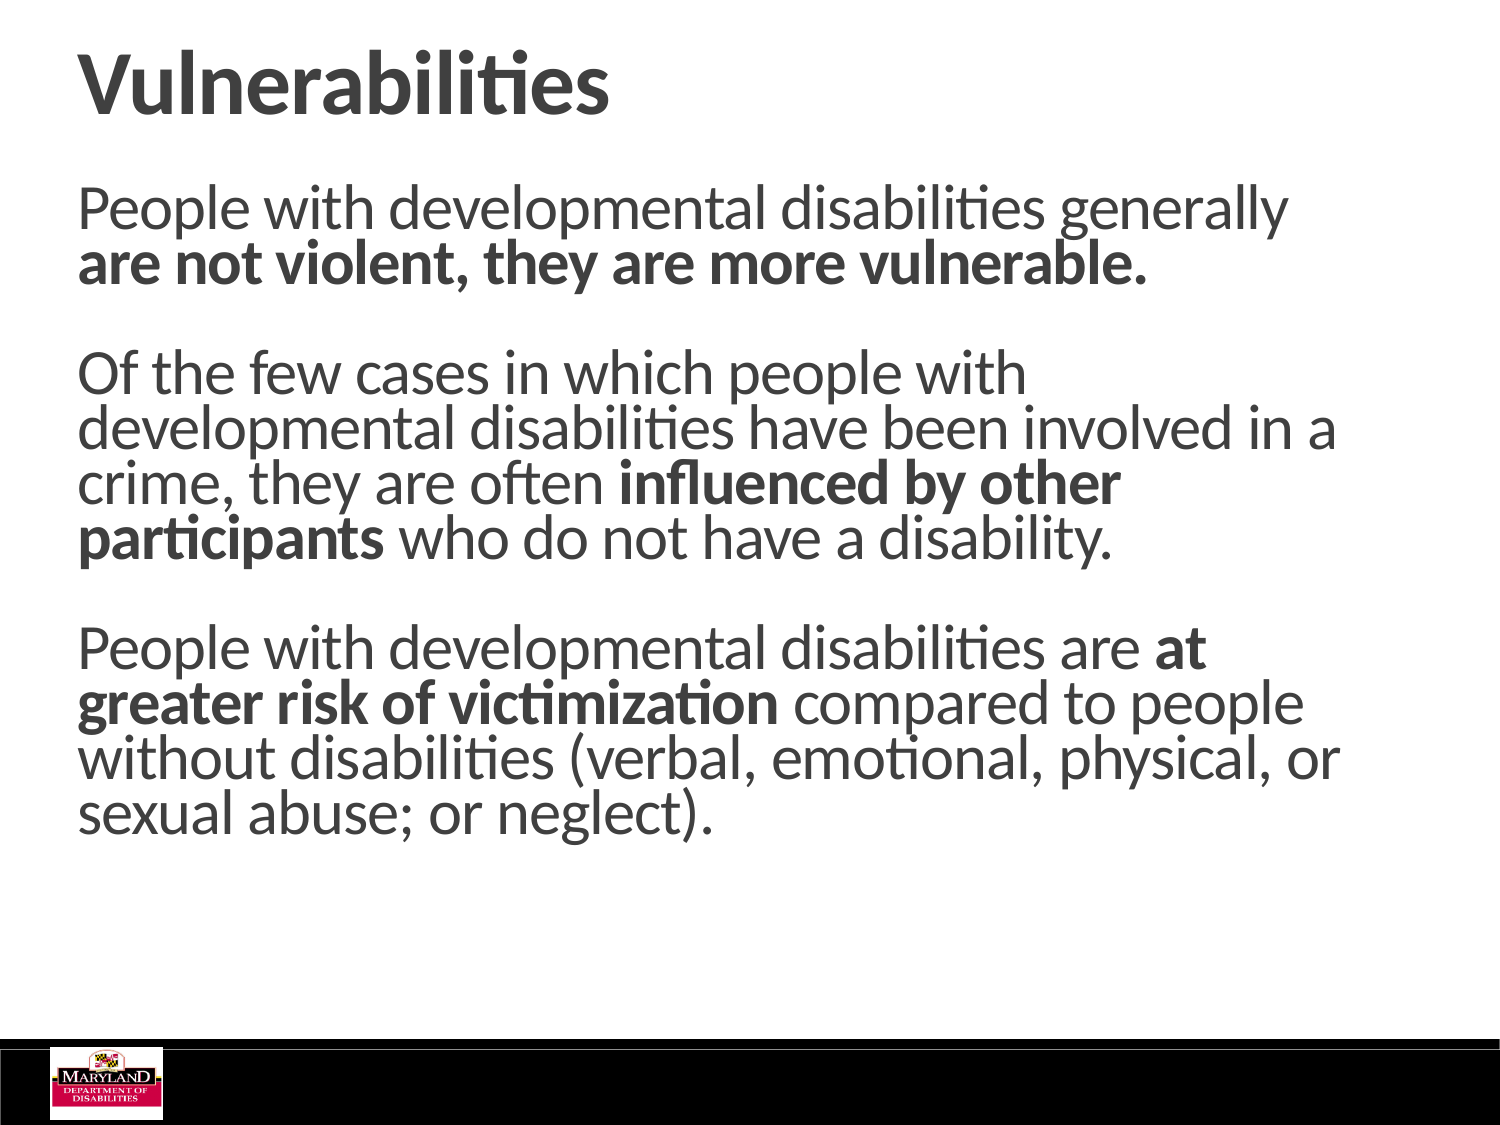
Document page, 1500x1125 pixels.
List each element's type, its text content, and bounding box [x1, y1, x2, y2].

picture [50, 1047, 163, 1120]
title Vulnerabilities People with developmental disabilities generally are not violent, they are more vulnerable. Of the few cases in which people with developmental disabilities have been involved in a crime, they are often influenced by other participants who do not have a disability. People with developmental disabilities are at greater risk of victimization compared to people without disabilities (verbal, emotional, physical, or sexual abuse; or neglect). [62, 45, 1413, 1000]
